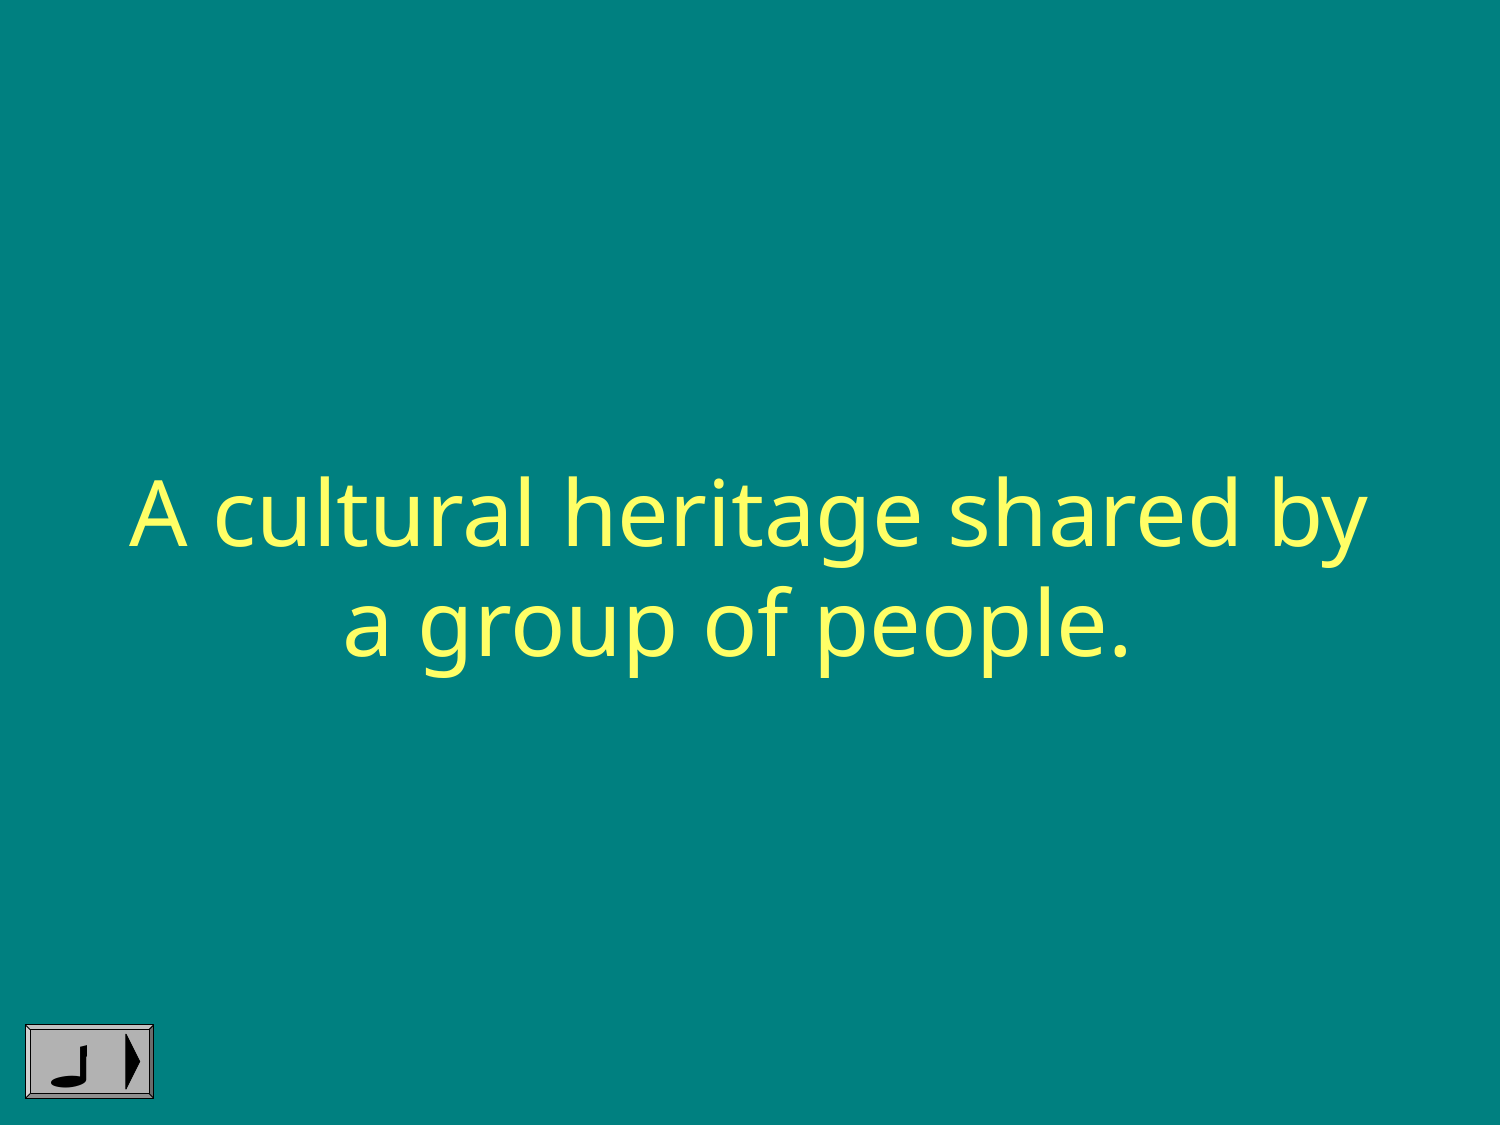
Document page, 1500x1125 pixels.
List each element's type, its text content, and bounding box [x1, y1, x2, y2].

picture [24, 1024, 156, 1101]
title A cultural heritage shared by a group of people. [112, 99, 1388, 1031]
